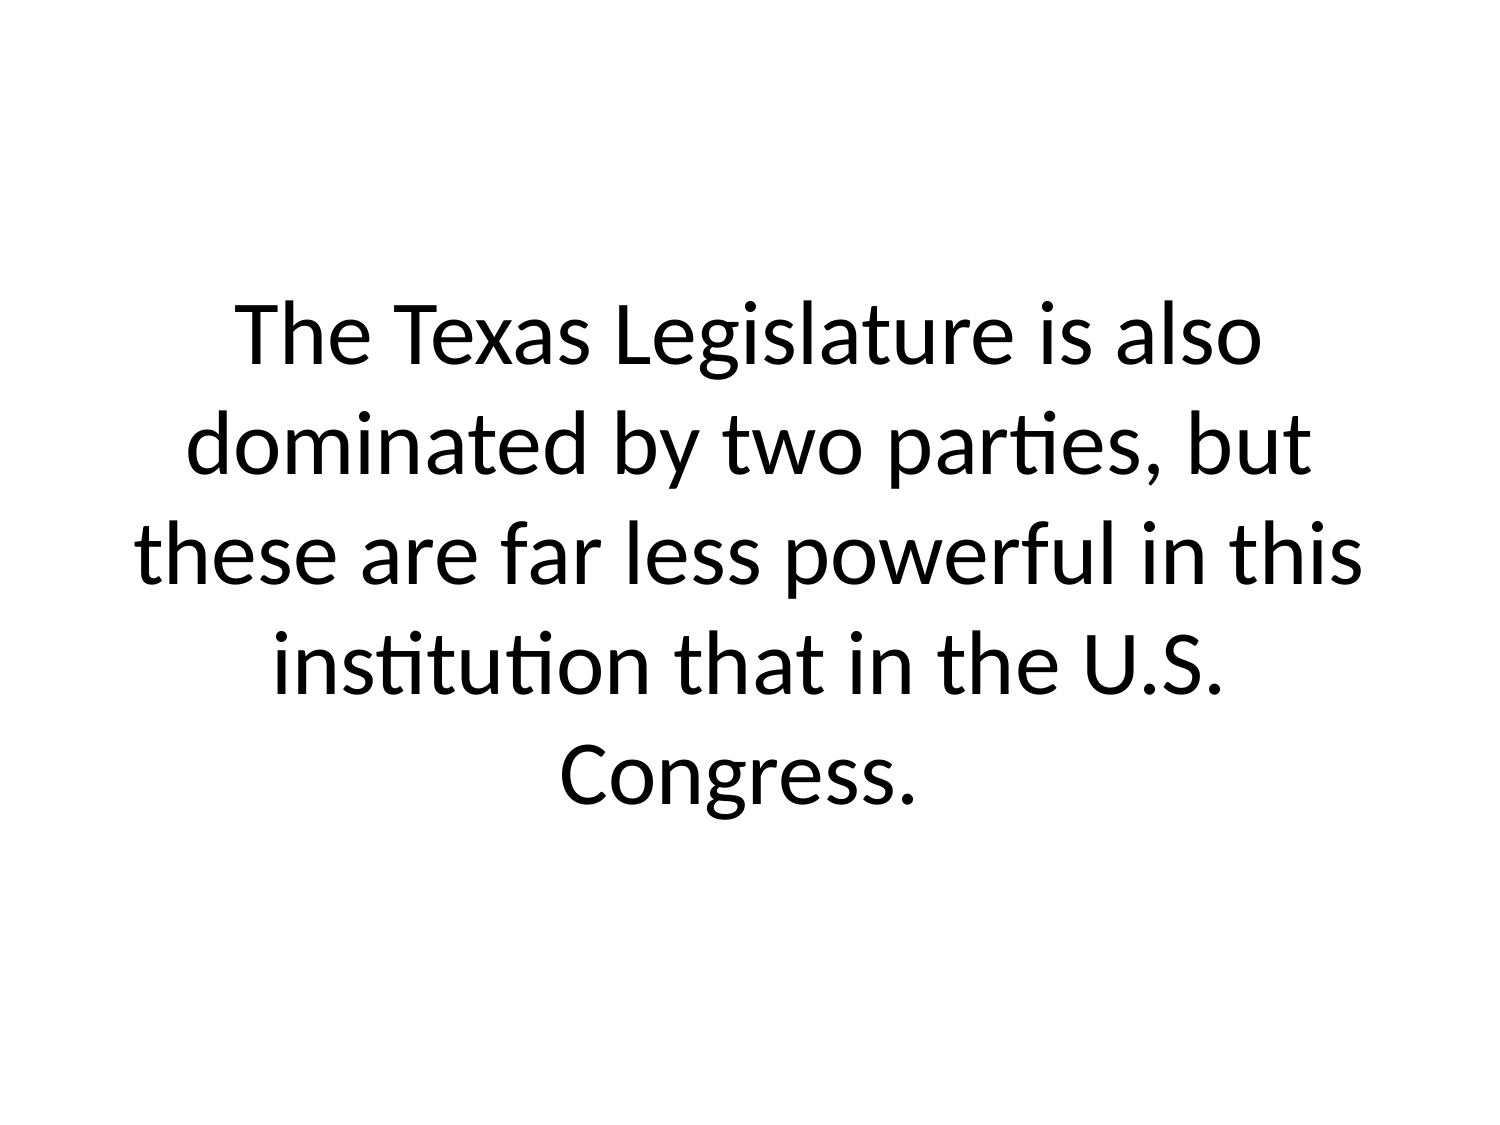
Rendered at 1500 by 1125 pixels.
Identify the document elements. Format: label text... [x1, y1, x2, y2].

title The Texas Legislature is also dominated by two parties, but these are far less powerful in this institution that in the U.S. Congress. [74, 44, 1426, 1051]
